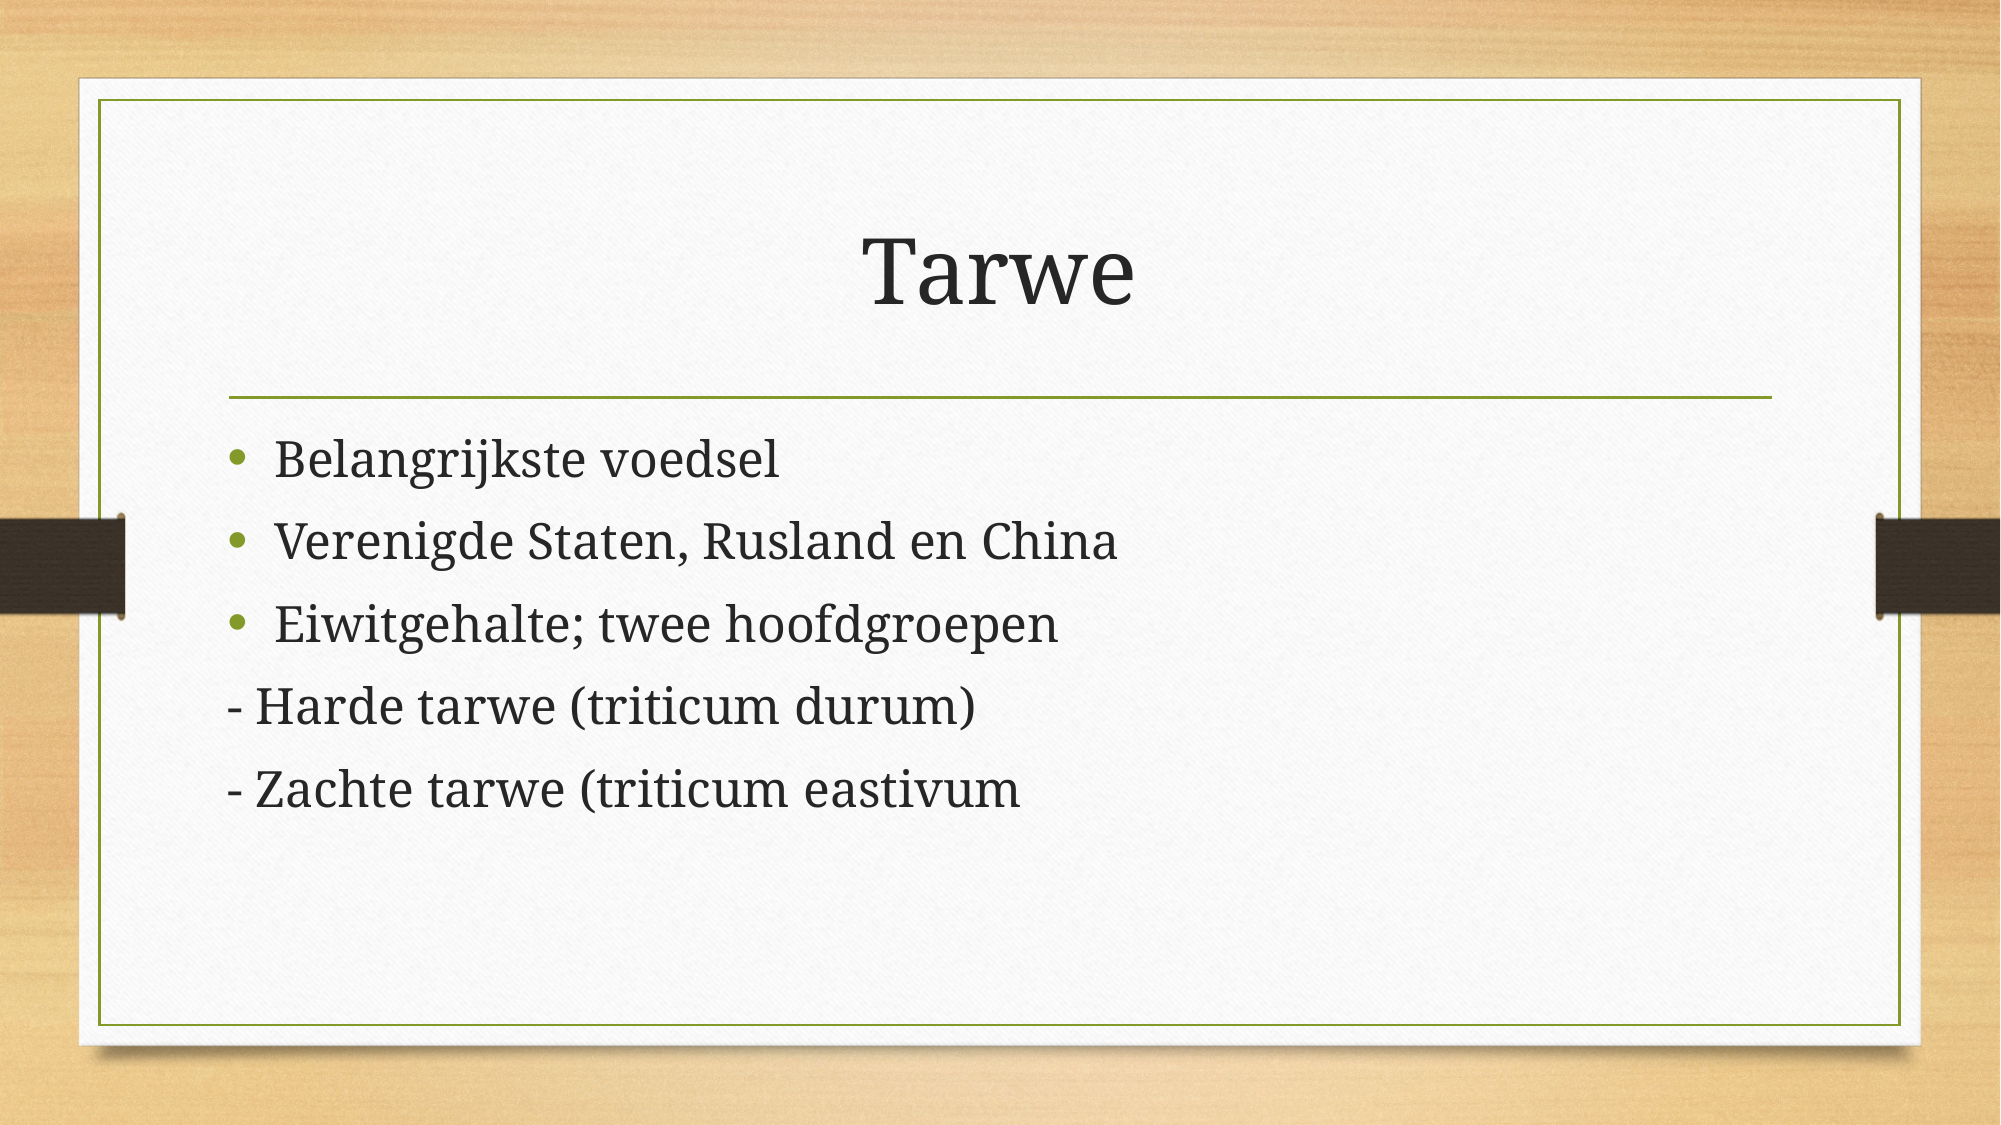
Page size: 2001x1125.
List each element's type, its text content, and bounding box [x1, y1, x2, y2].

list Belangrijkste voedsel Verenigde Staten, Rusland en China Eiwitgehalte; twee hoofdgroepen - Harde tarwe (triticum durum) - Zachte tarwe (triticum eastivum [212, 419, 1788, 964]
title Tarwe [212, 161, 1788, 375]
picture [0, 0, 2001, 1125]
